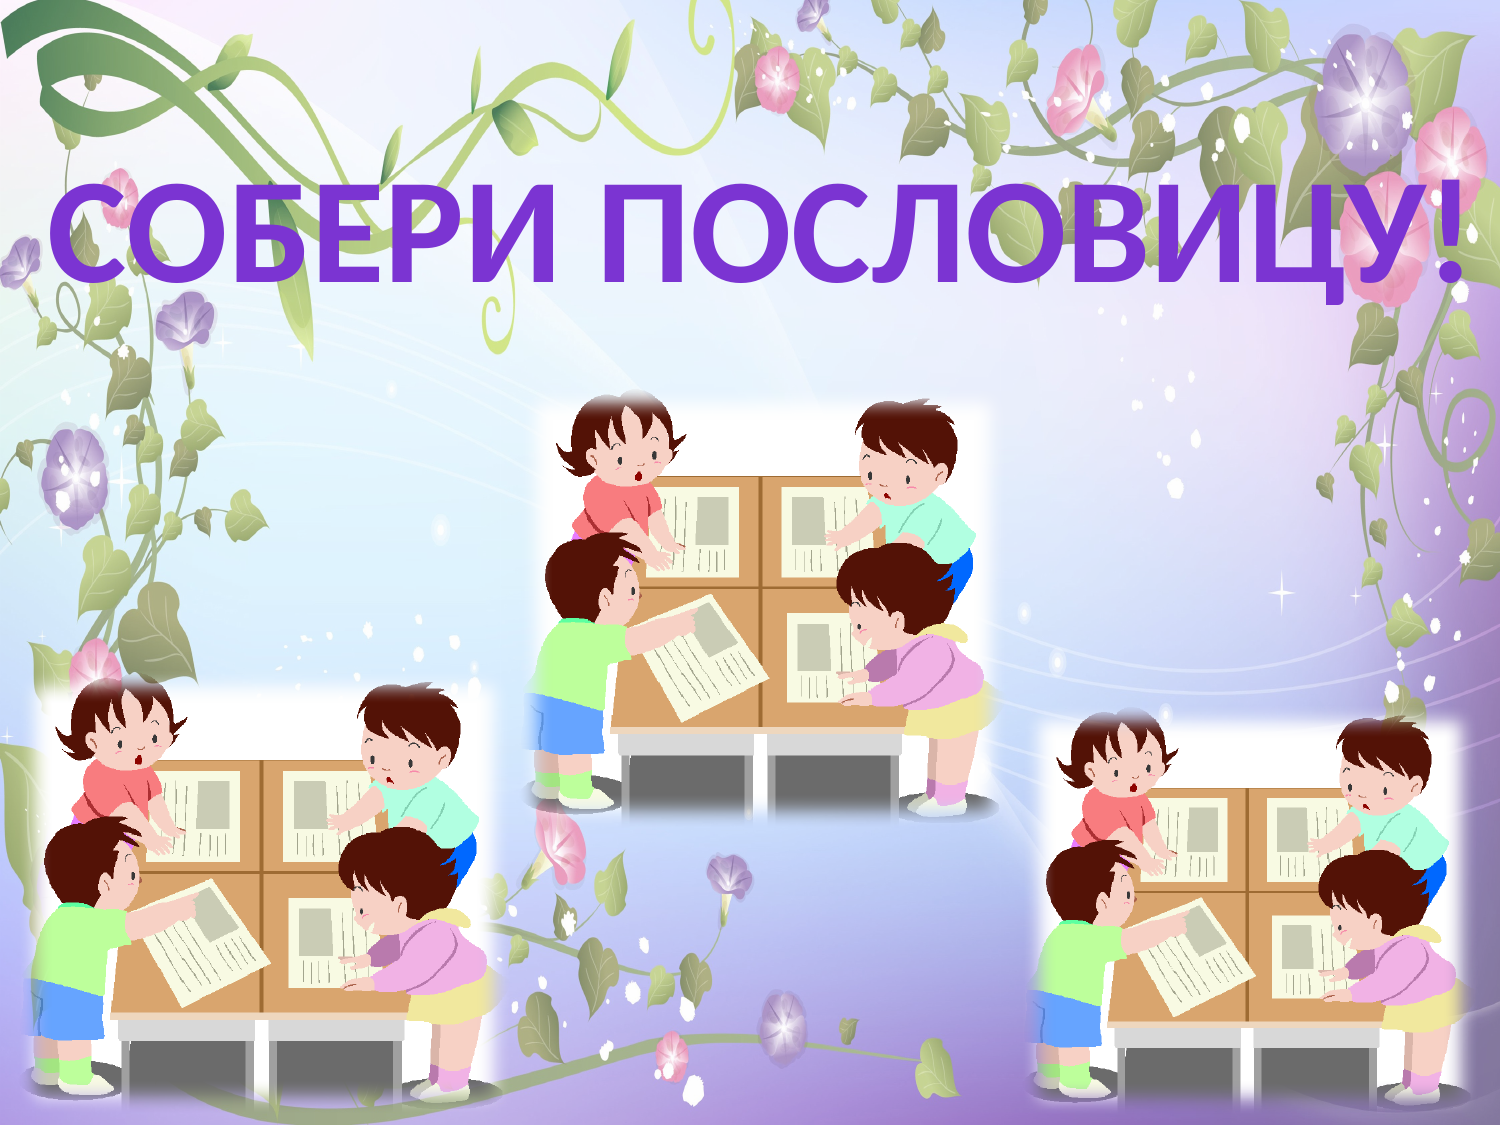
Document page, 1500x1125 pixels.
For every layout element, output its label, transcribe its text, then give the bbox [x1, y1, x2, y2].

text_box Собери пословицу! [20, 125, 1500, 321]
picture [1021, 702, 1481, 1118]
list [518, 385, 1011, 830]
picture [17, 668, 513, 1117]
